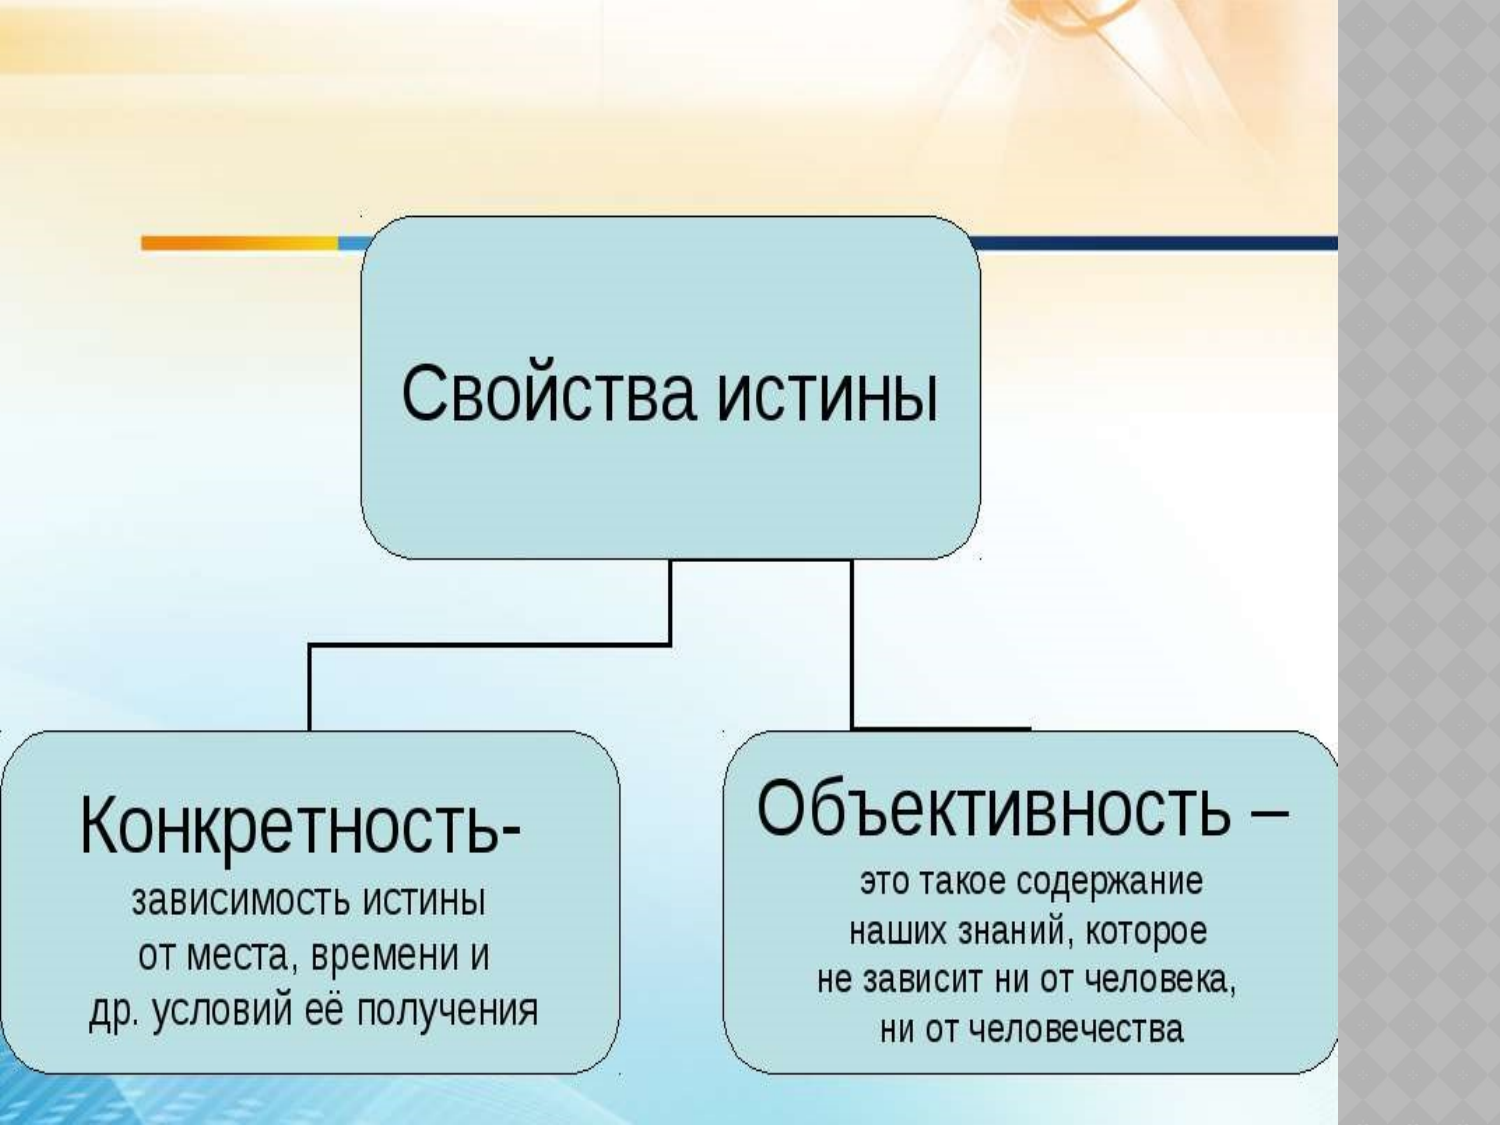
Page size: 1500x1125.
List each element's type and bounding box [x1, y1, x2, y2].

list [0, 0, 1338, 1125]
